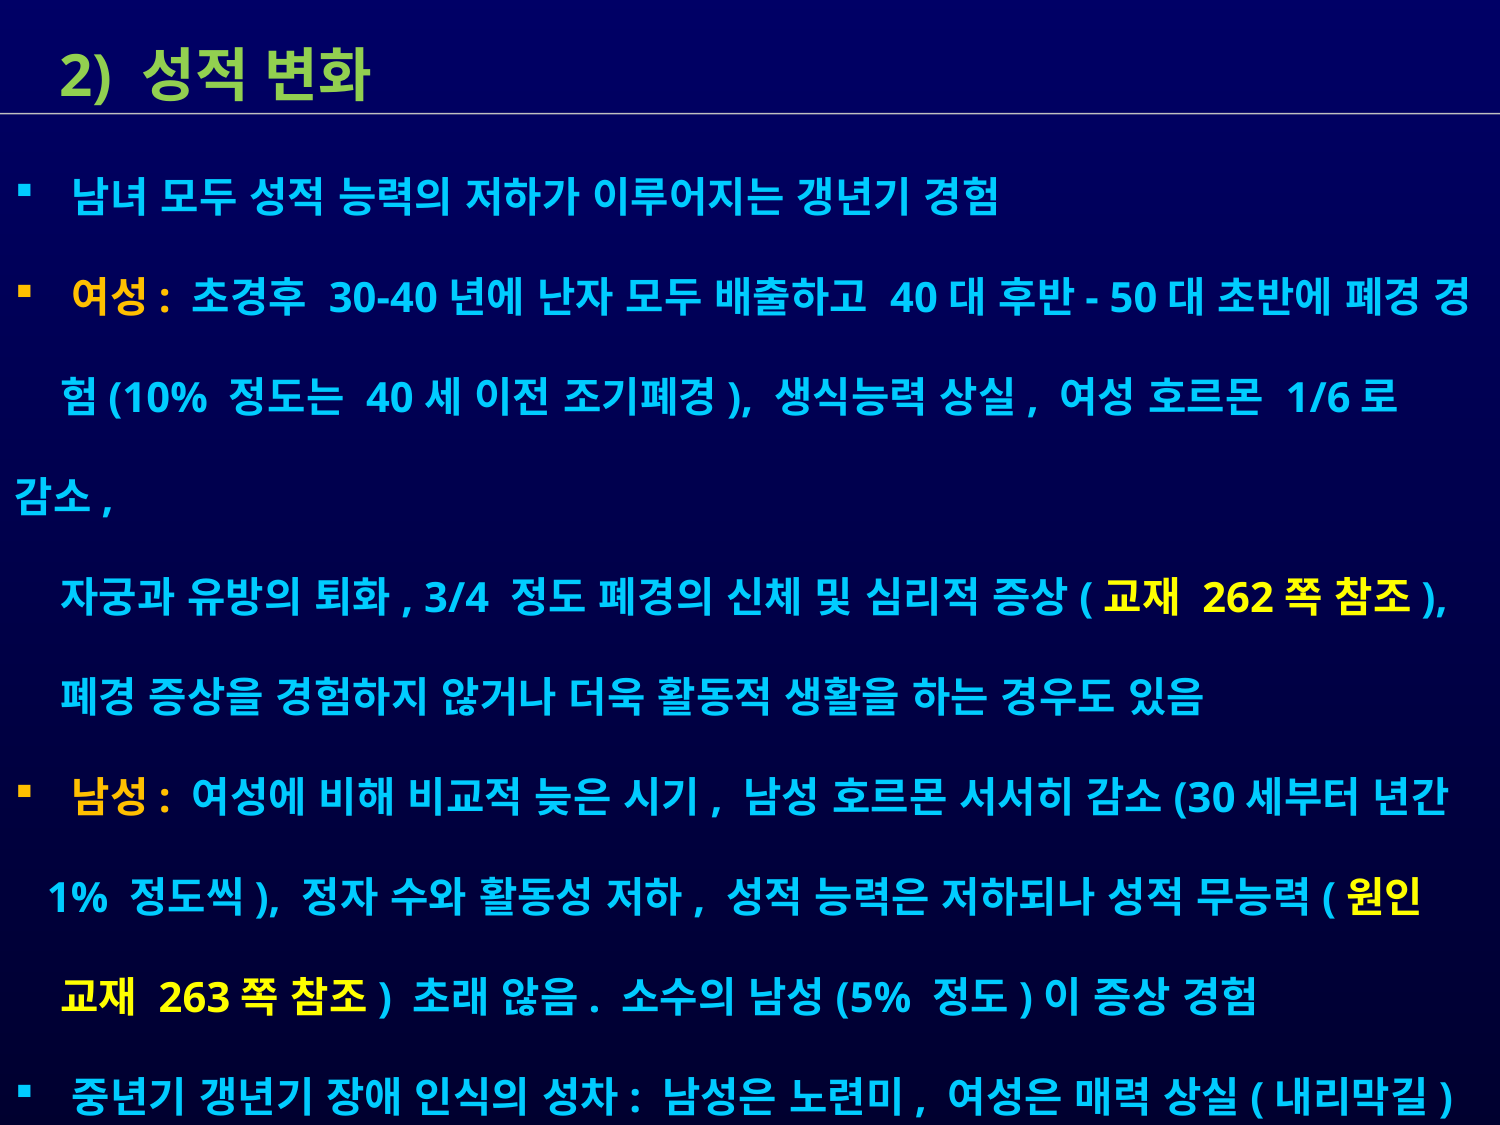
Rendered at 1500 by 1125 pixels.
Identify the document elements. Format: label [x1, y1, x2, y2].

text_box [0, 30, 1500, 1125]
